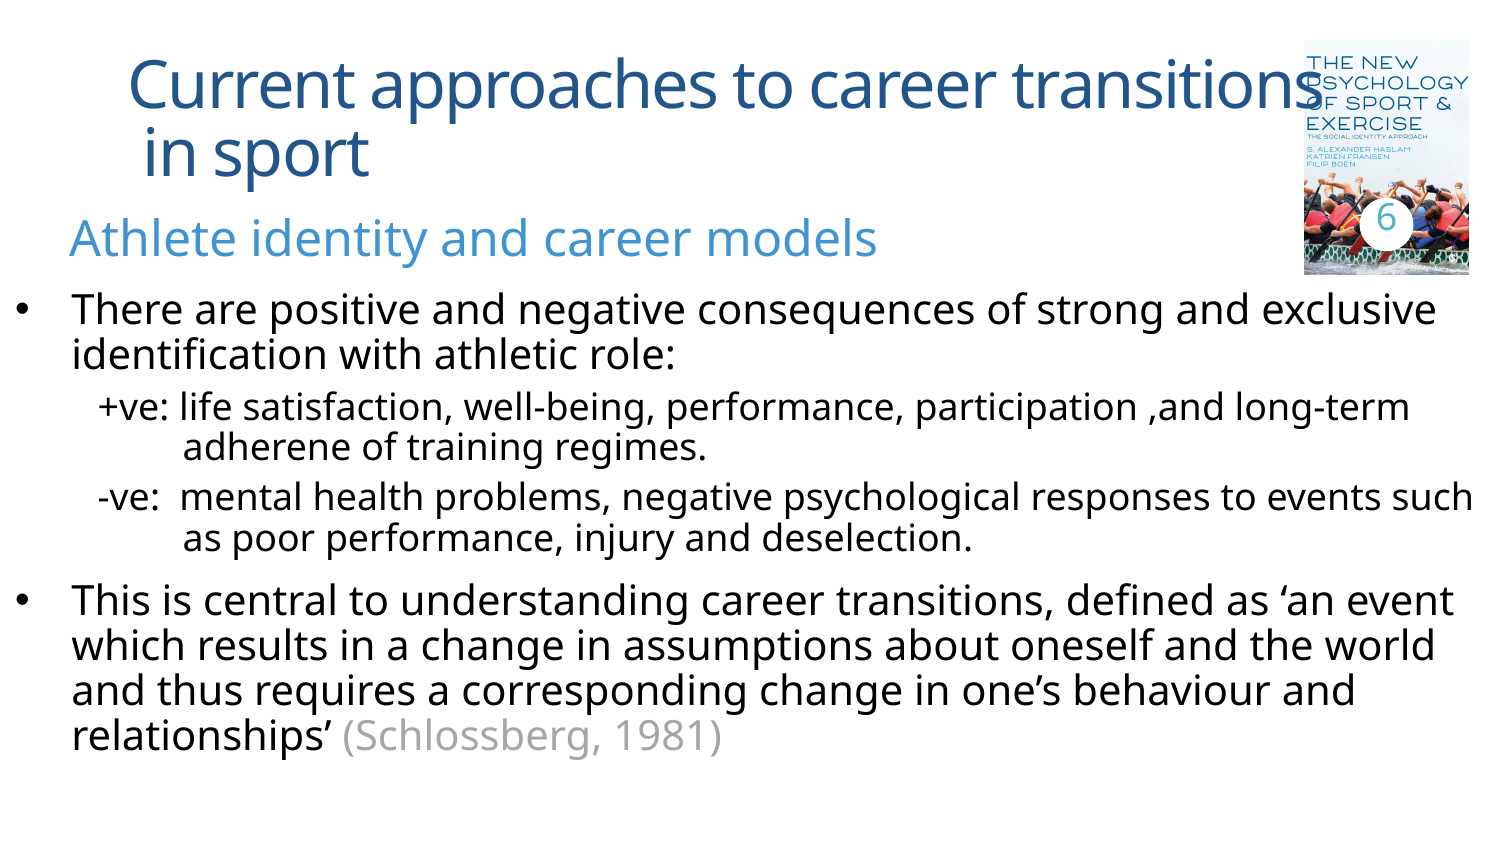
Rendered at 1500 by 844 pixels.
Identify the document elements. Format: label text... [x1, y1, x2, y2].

title Current approaches to career transitions in sport [112, 46, 1388, 133]
text_box Athlete identity and career models [54, 208, 1370, 294]
picture [1304, 133, 1344, 208]
list There are positive and negative consequences of strong and exclusive identification with athletic role: +ve: life satisfaction, well-being, performance, participation ,and long-term adherene of training regimes. -ve: mental health problems, negative psychological responses to events such as poor performance, injury and deselection. This is central to understanding career transitions, defined as ‘an event which results in a change in assumptions about oneself and the world and thus requires a corresponding change in one’s behaviour and relationships’ (Schlossberg, 1981) [0, 280, 1500, 844]
slide_number 6 [1344, 79, 1429, 252]
picture [1304, 40, 1469, 275]
